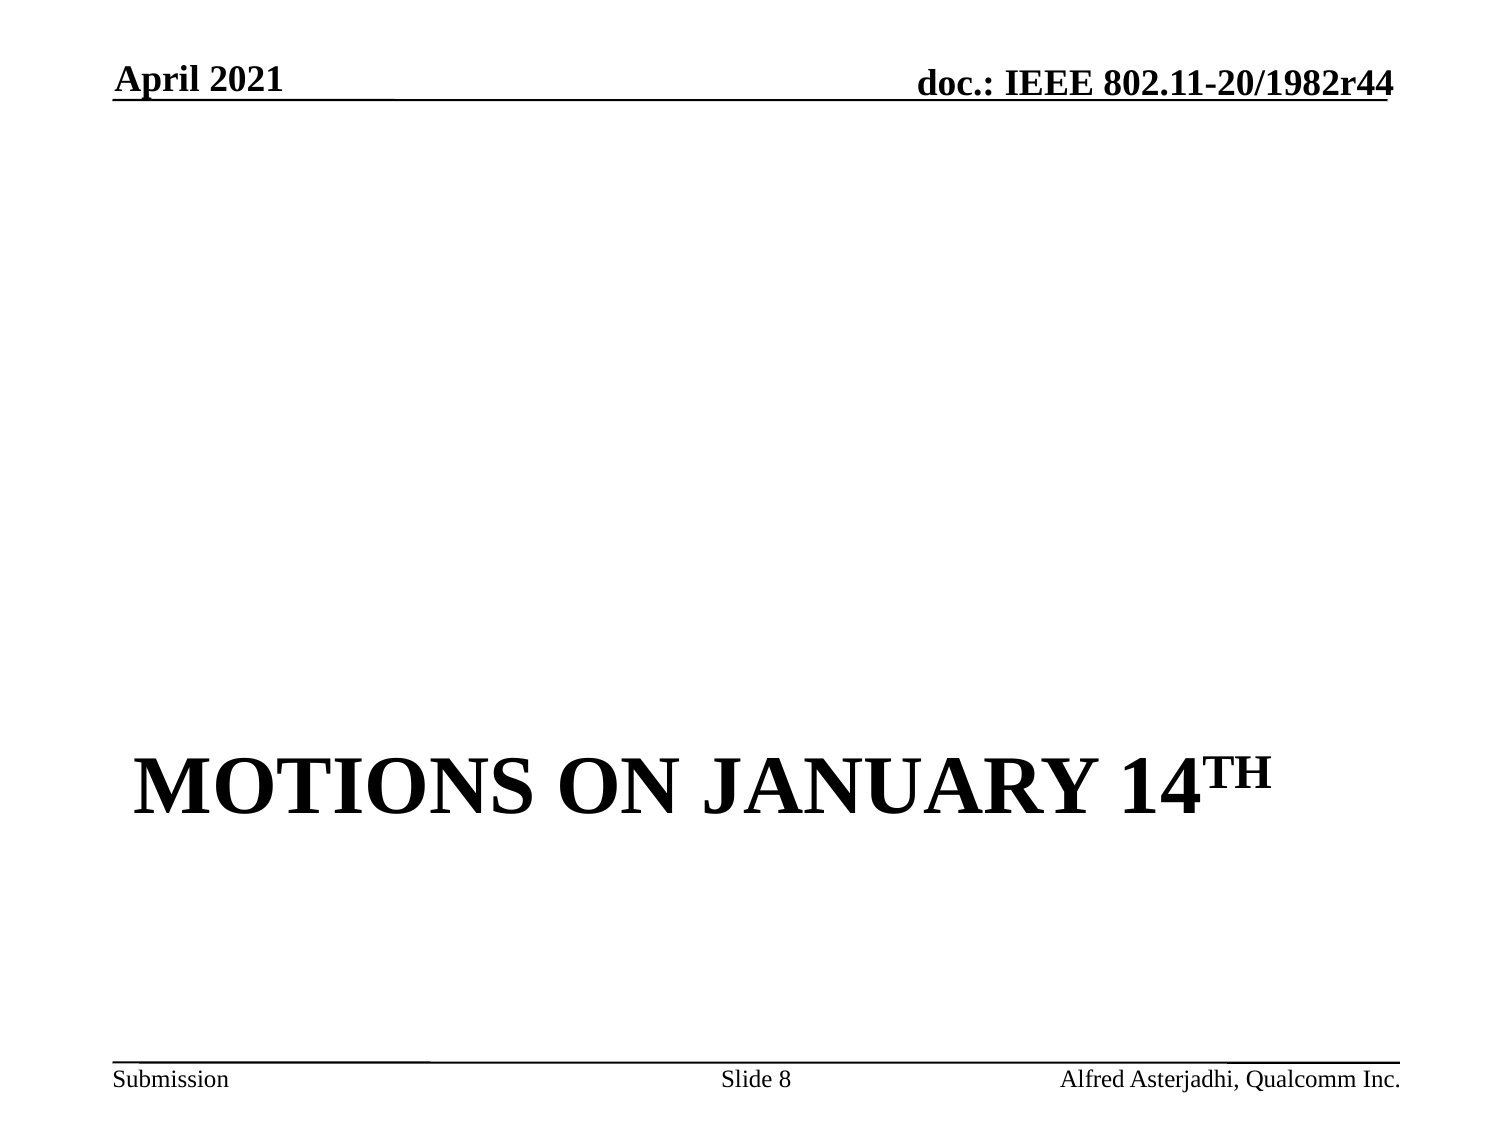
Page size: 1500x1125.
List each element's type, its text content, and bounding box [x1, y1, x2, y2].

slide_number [114, 54, 423, 100]
slide_number Slide 8 [712, 1061, 800, 1123]
title Motions on January 14th [118, 722, 1394, 947]
footer Alfred Asterjadhi, Qualcomm Inc. [878, 1061, 1402, 1093]
